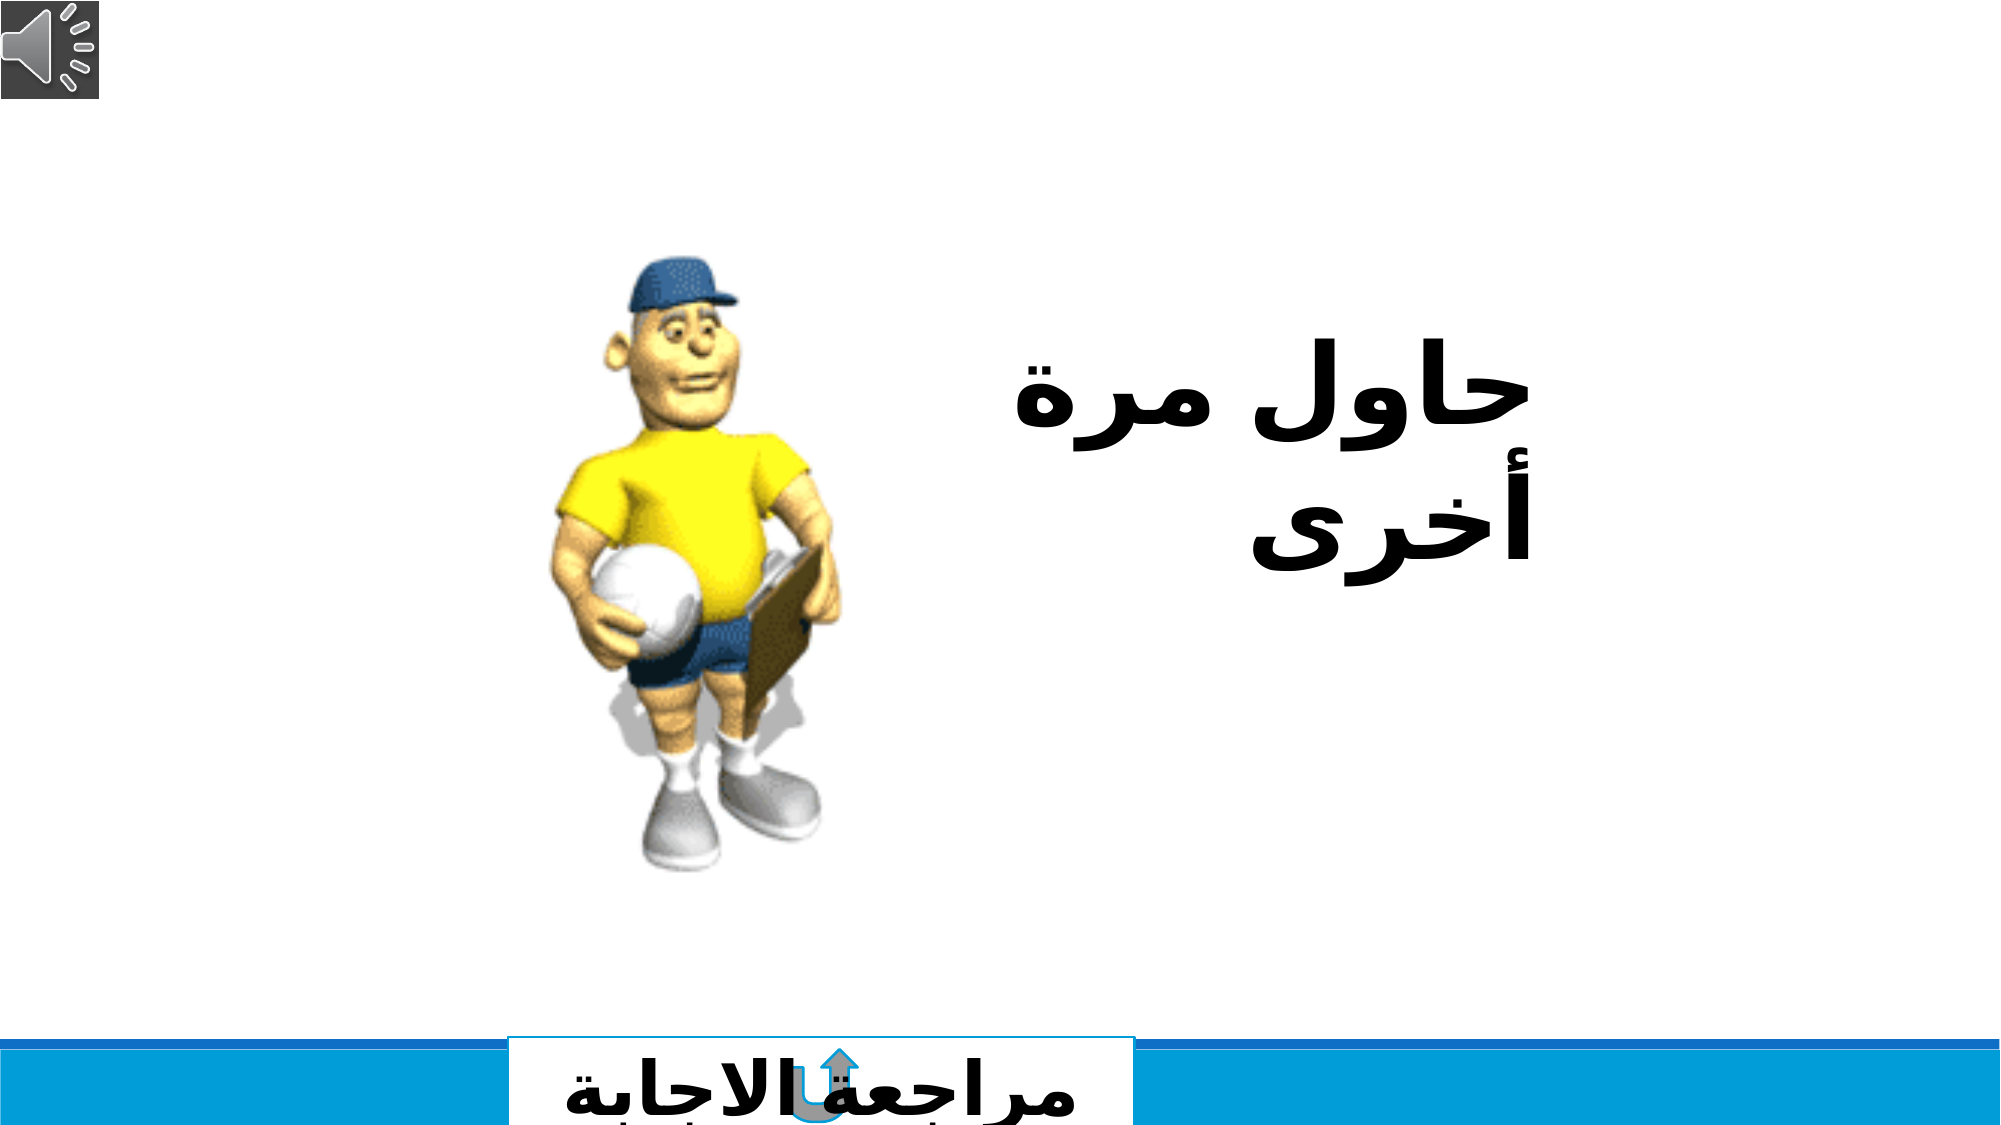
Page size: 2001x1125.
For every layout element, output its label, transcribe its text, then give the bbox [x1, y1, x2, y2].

text_box حاول مرة أخرى [1007, 304, 1554, 590]
text_box مراجعة الاجابة [507, 1036, 1136, 1125]
picture [393, 251, 998, 877]
picture [0, 0, 101, 101]
